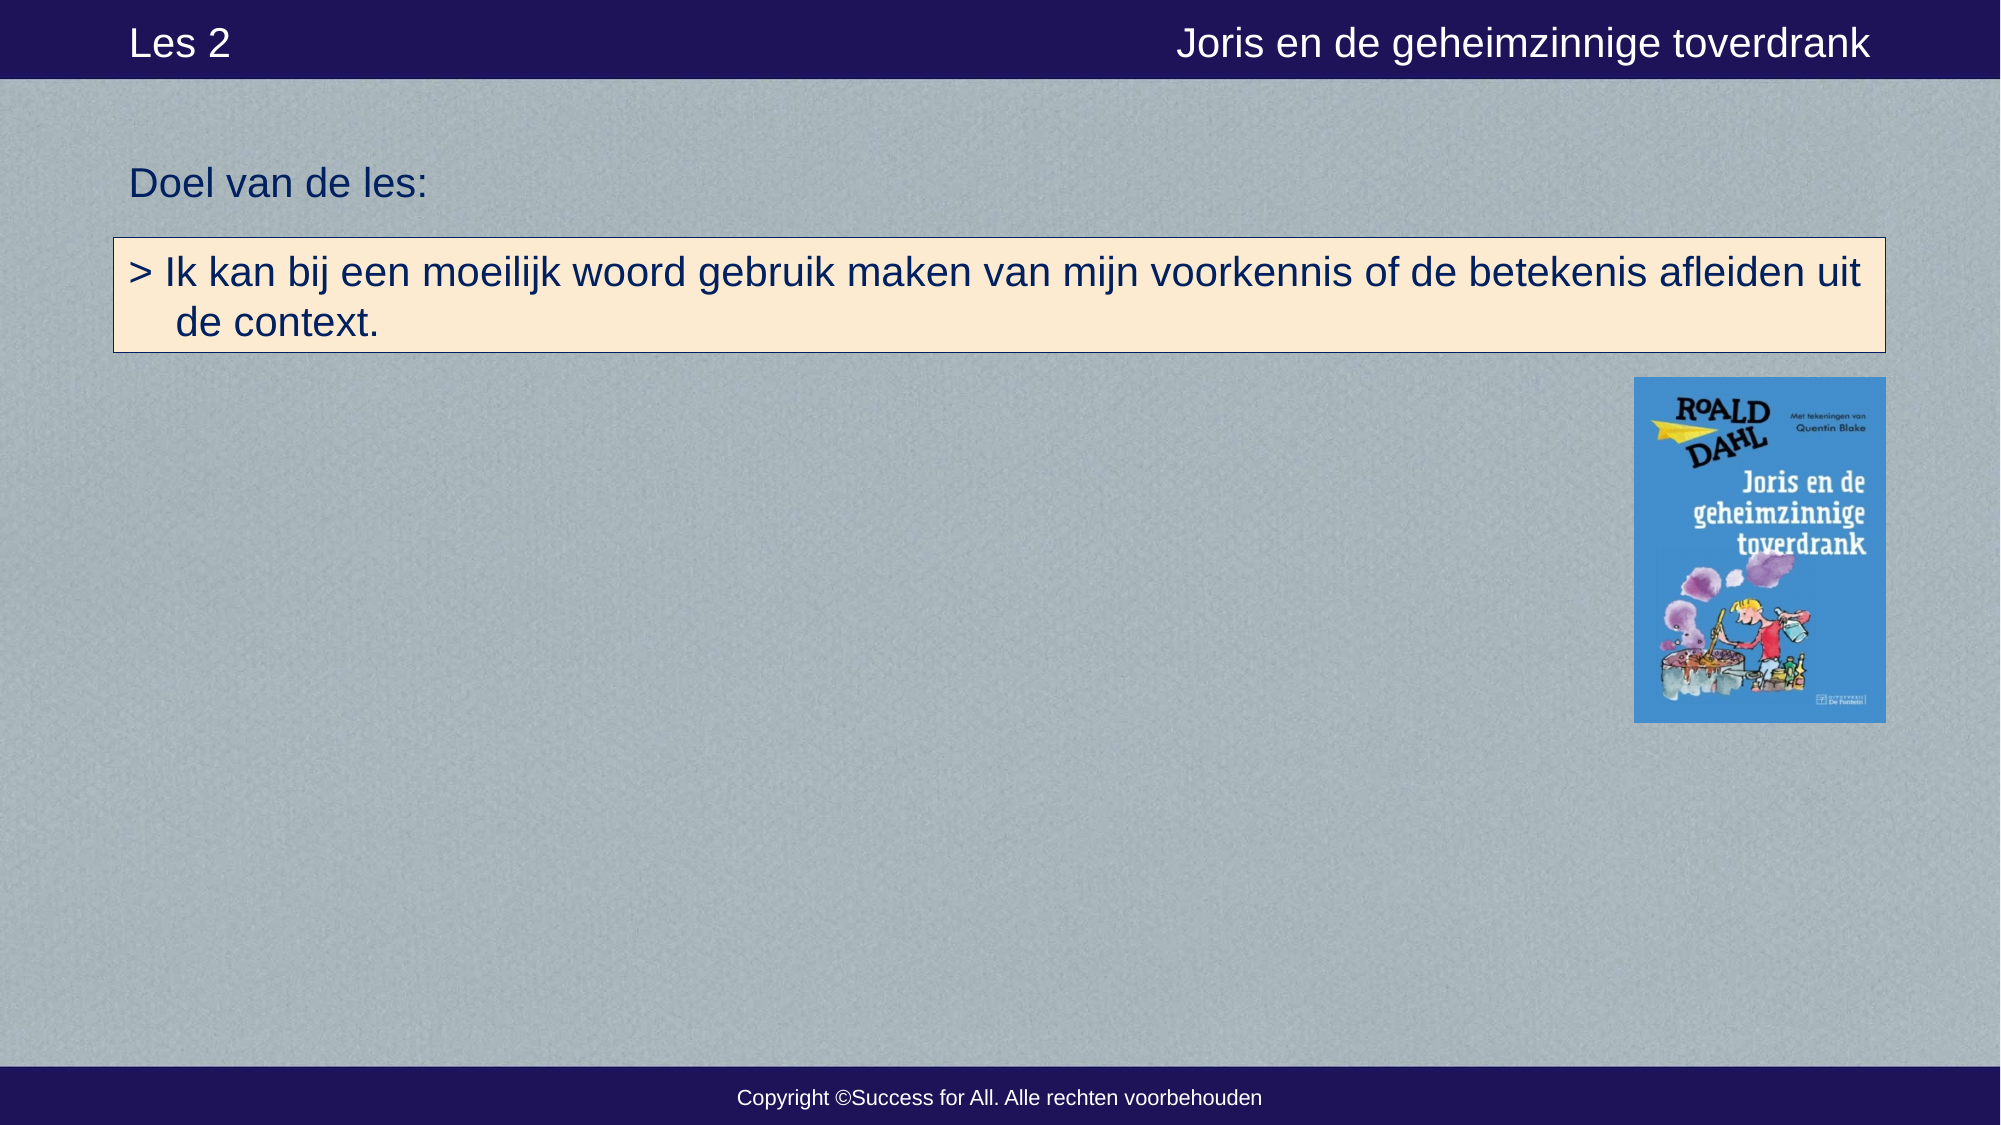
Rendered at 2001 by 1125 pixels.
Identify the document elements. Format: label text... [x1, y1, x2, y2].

text_box Doel van de les: [113, 148, 1635, 214]
text_box Les 2 [114, 8, 354, 73]
text_box Joris en de geheimzinnige toverdrank [999, 8, 1886, 73]
picture [0, 0, 2001, 1125]
text_box > Ik kan bij een moeilijk woord gebruik maken van mijn voorkennis of de betekenis afleiden uit de context. [113, 237, 1886, 353]
text_box Copyright ©Success for All. Alle rechten voorbehouden [0, 1076, 2000, 1125]
